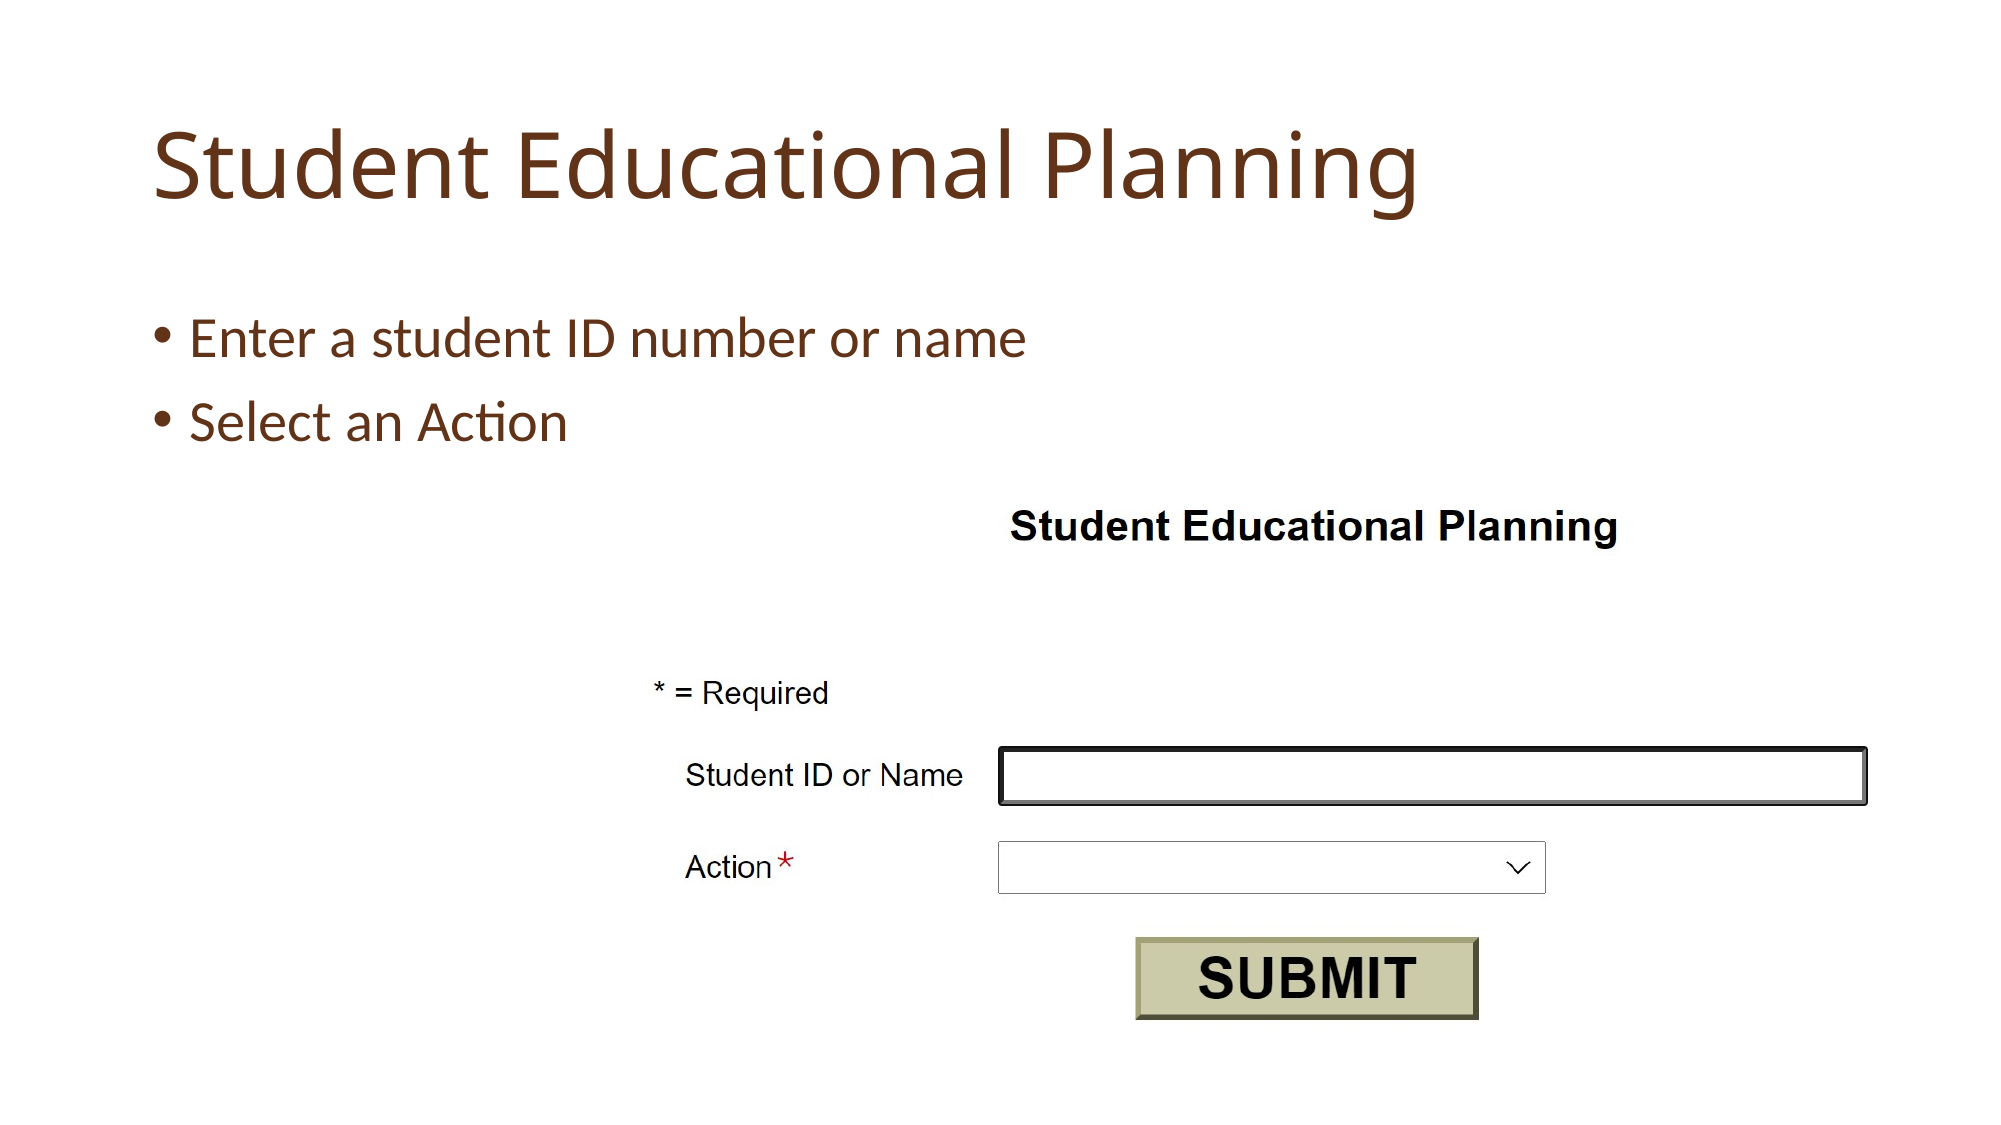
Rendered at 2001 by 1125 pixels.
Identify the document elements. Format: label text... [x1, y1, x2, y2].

title Student Educational Planning [137, 59, 1863, 278]
picture [631, 433, 1892, 1036]
list Enter a student ID number or name Select an Action [137, 299, 1863, 1014]
